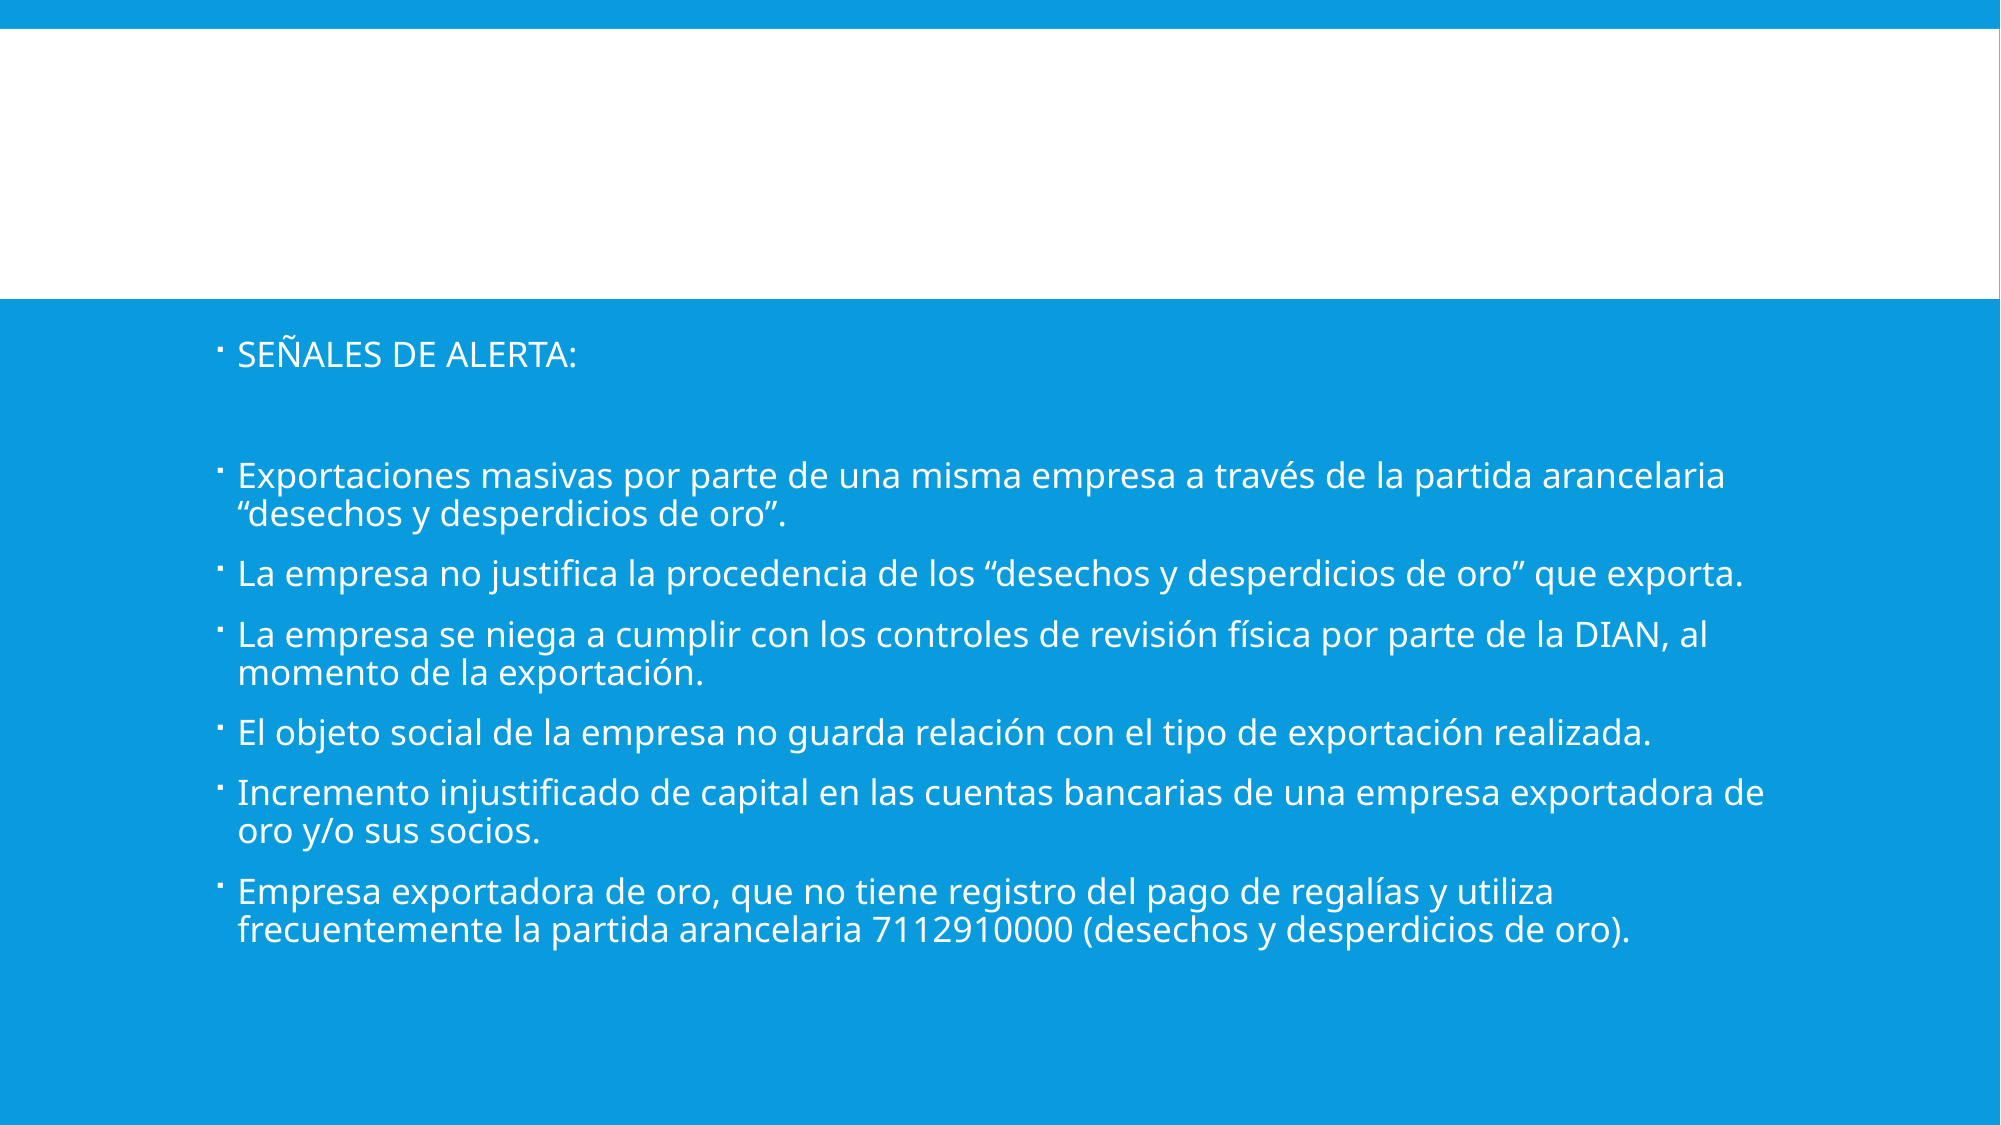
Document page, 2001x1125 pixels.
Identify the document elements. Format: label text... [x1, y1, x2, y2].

list SEÑALES DE ALERTA: Exportaciones masivas por parte de una misma empresa a través de la partida arancelaria “desechos y desperdicios de oro”. La empresa no justifica la procedencia de los “desechos y desperdicios de oro” que exporta. La empresa se niega a cumplir con los controles de revisión física por parte de la DIAN, al momento de la exportación. El objeto social de la empresa no guarda relación con el tipo de exportación realizada. Incremento injustificado de capital en las cuentas bancarias de una empresa exportadora de oro y/o sus socios. Empresa exportadora de oro, que no tiene registro del pago de regalías y utiliza frecuentemente la partida arancelaria 7112910000 (desechos y desperdicios de oro). [197, 329, 1803, 1021]
